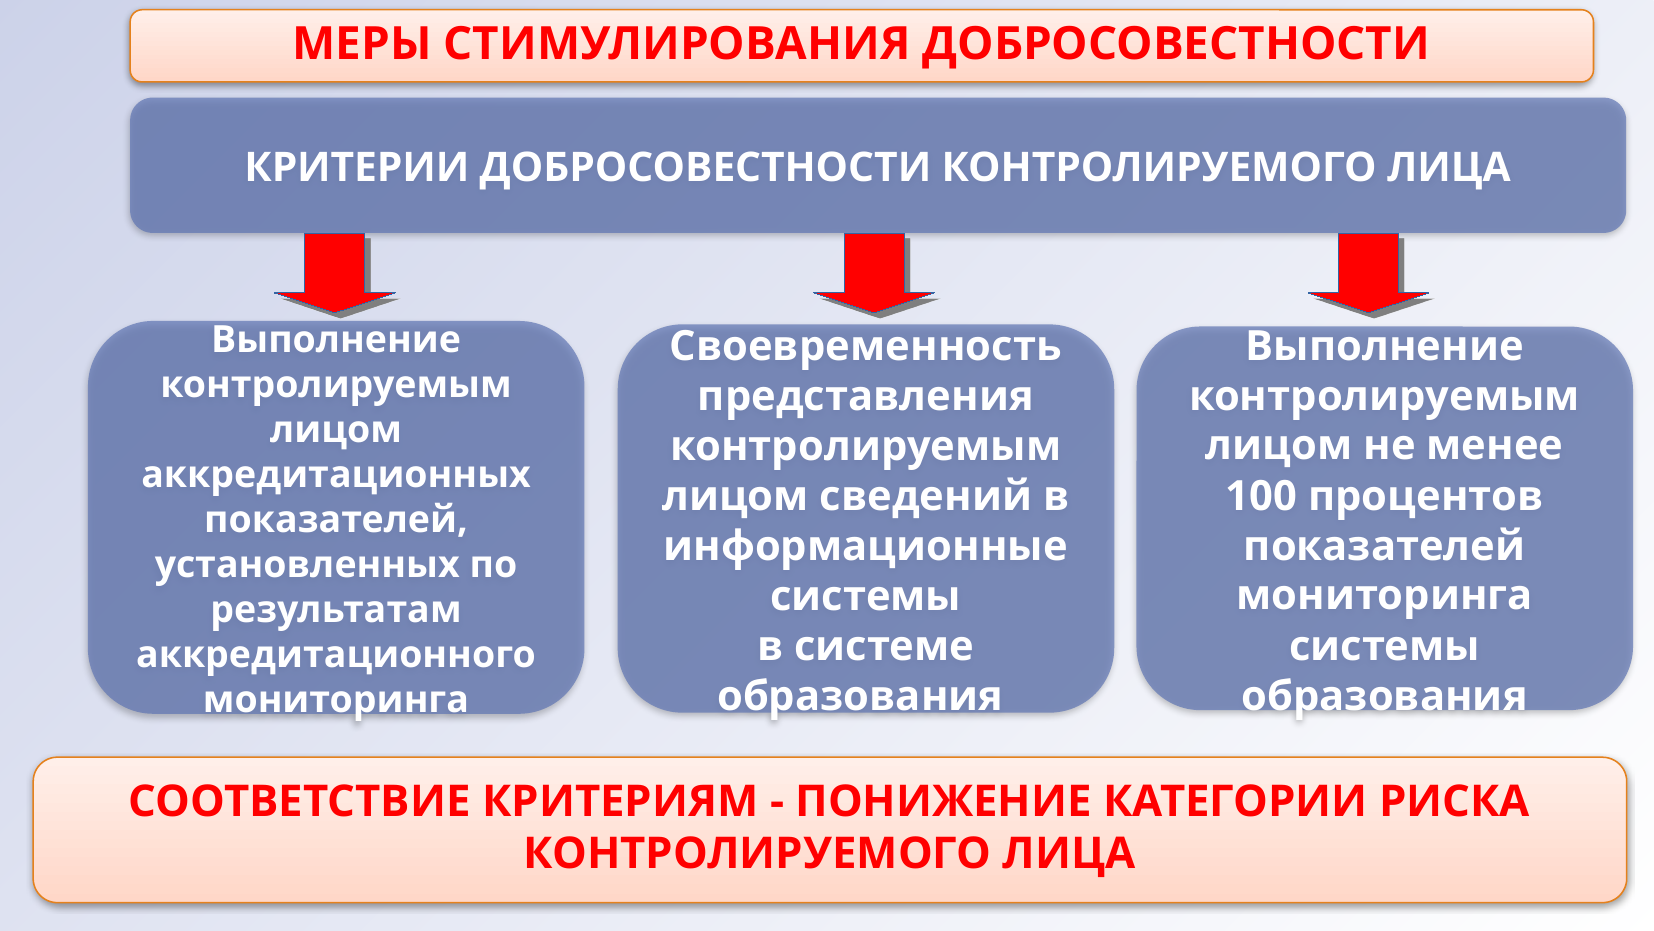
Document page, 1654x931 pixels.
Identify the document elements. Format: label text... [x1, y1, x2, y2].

text_box Своевременность представления контролируемым лицом сведений в информационные системы в системе образования [615, 322, 1117, 715]
text_box [274, 233, 396, 313]
text_box СООТВЕТСТВИЕ КРИТЕРИЯМ - ПОНИЖЕНИЕ КАТЕГОРИИ РИСКА КОНТРОЛИРУЕМОГО ЛИЦА [32, 756, 1628, 904]
text_box МЕРЫ СТИМУЛИРОВАНИЯ ДОБРОСОВЕСТНОСТИ [129, 8, 1595, 83]
text_box КРИТЕРИИ ДОБРОСОВЕСТНОСТИ КОНТРОЛИРУЕМОГО ЛИЦА [128, 95, 1629, 236]
text_box Выполнение контролируемым лицом не менее 100 процентов показателей мониторинга системы образования [1134, 324, 1636, 713]
text_box [813, 233, 935, 313]
text_box [1308, 233, 1429, 313]
text_box Выполнение контролируемым лицом аккредитационных показателей, установленных по результатам аккредитационного мониторинга [85, 318, 587, 716]
